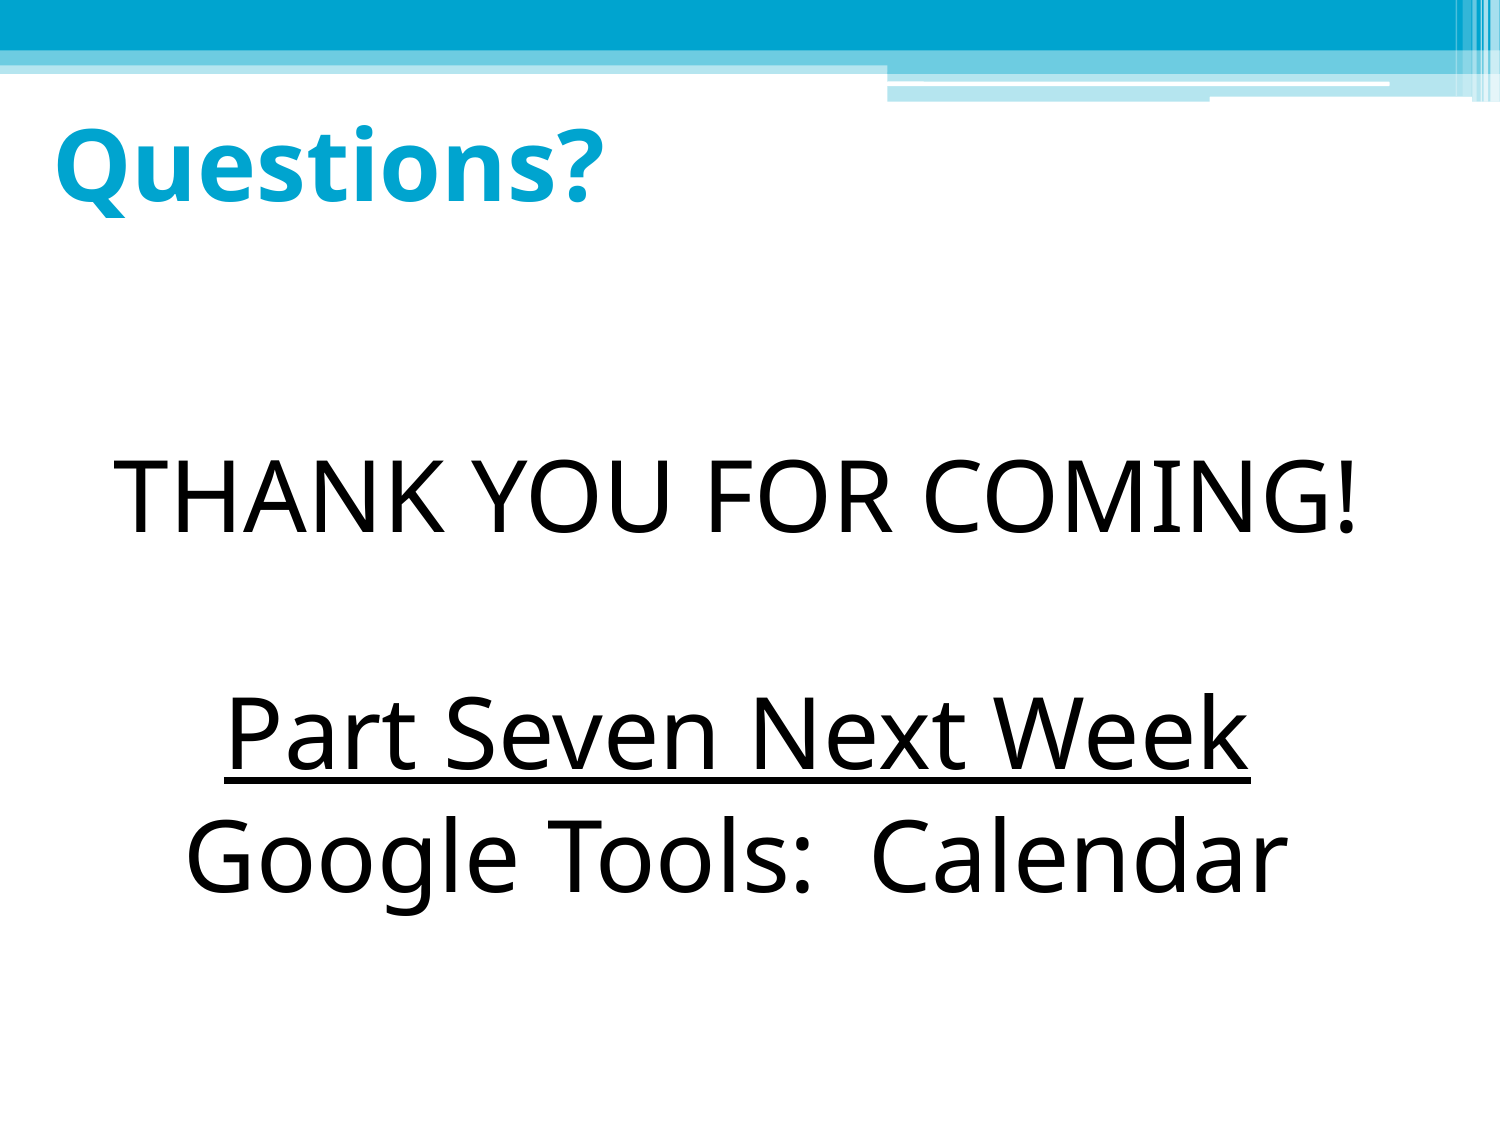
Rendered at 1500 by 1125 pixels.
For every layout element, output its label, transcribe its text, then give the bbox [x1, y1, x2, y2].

text_box THANK YOU FOR COMING! Part Seven Next Week Google Tools: Calendar [62, 425, 1405, 1063]
title Questions? [37, 75, 888, 248]
list [75, 324, 1418, 950]
